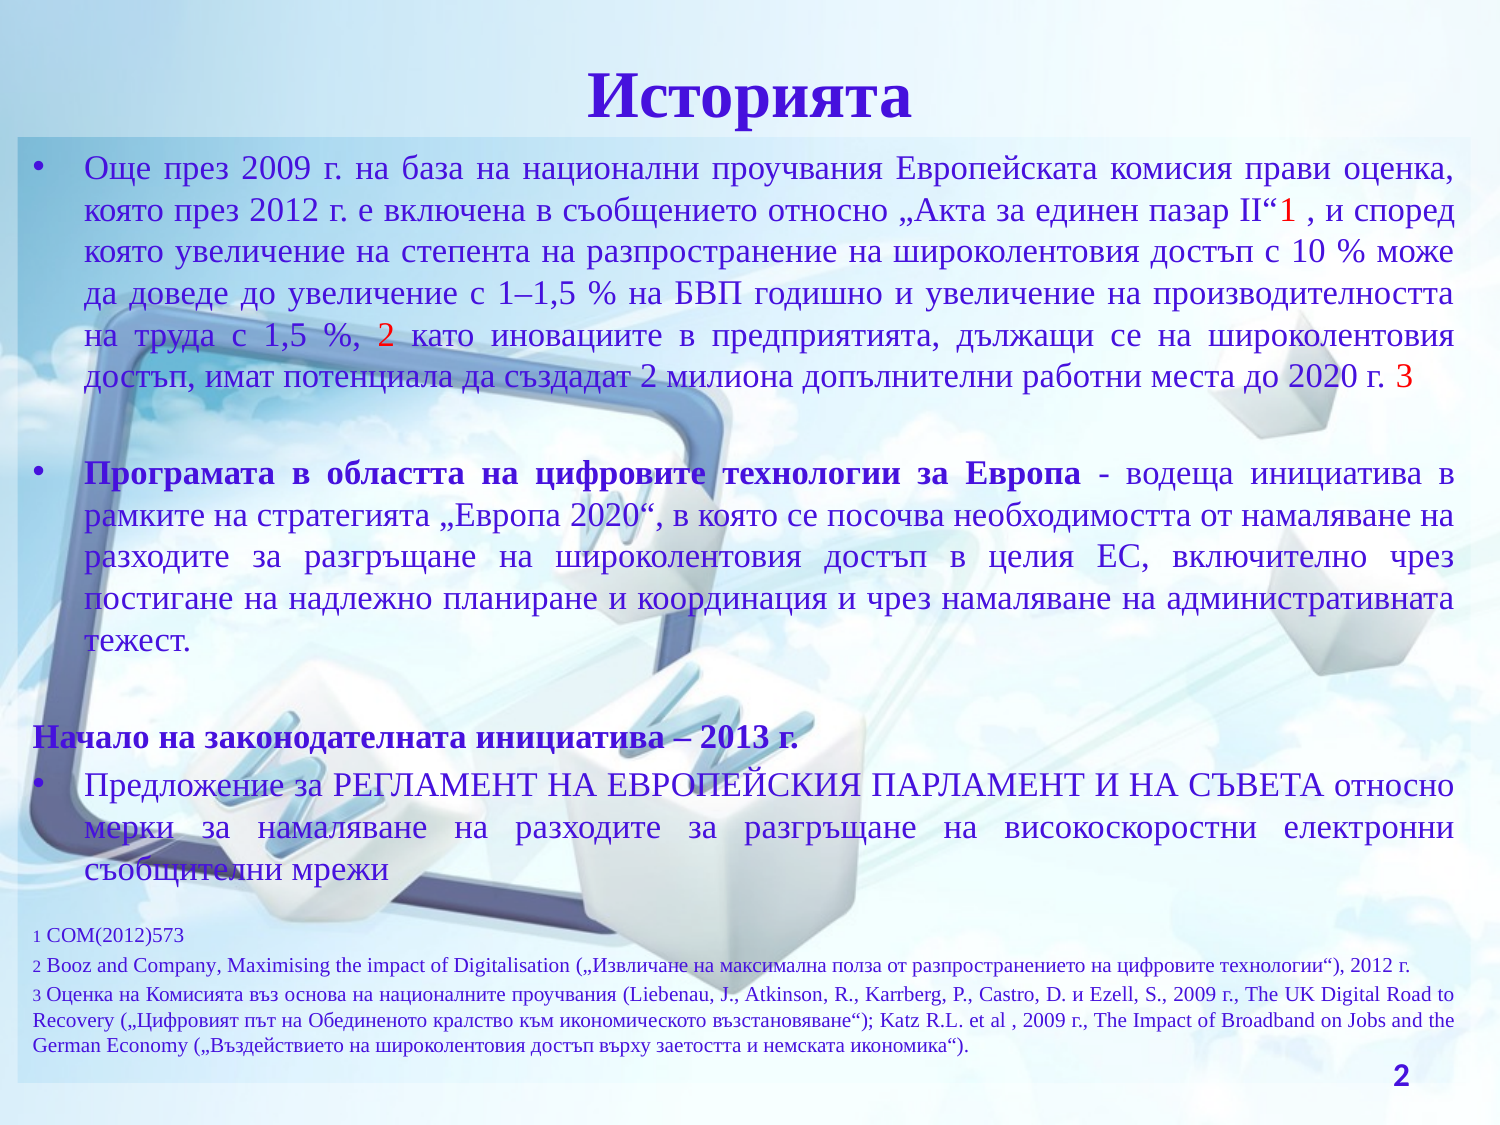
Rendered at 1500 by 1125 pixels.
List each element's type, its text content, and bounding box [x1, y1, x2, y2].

list Още през 2009 г. на база на национални проучвания Европейската комисия прави оценка, която през 2012 г. е включена в съобщението относно „Акта за единен пазар II“1 , и според която увеличение на степента на разпространение на широколентовия достъп с 10 % може да доведе до увеличение с 1–1,5 % на БВП годишно и увеличение на производителността на труда с 1,5 %, 2 като иновациите в предприятията, дължащи се на широколентовия достъп, имат потенциала да създадат 2 милиона допълнителни работни места до 2020 г. 3 Програмата в областта на цифровите технологии за Европа - водеща инициатива в рамките на стратегията „Европа 2020“, в която се посочва необходимостта от намаляване на разходите за разгръщане на широколентовия достъп в целия ЕС, включително чрез постигане на надлежно планиране и координация и чрез намаляване на административната тежест. Начало на законодателната инициатива – 2013 г. Предложение за РЕГЛАМЕНТ НА ЕВРОПЕЙСКИЯ ПАРЛАМЕНТ И НА СЪВЕТА относно мерки за намаляване на разходите за разгръщане на високоскоростни електронни съобщителни мрежи 1 COM(2012)573 2 Booz and Company, Maximising the impact of Digitalisation („Извличане на максимална полза от разпространението на цифровите технологии“), 2012 г. 3 Оценка на Комисията въз основа на националните проучвания (Liebenau, J., Atkinson, R., Karrberg, P., Castro, D. и Ezell, S., 2009 г., The UK Digital Road to Recovery („Цифровият път на Обединеното кралство към икономическото възстановяване“); Katz R.L. et al , 2009 г., The Impact of Broadband on Jobs and the German Economy („Въздействието на широколентовия достъп върху заетостта и немската икономика“). [17, 137, 1471, 1083]
slide_number 2 [1074, 1042, 1425, 1103]
title Историята [75, 45, 1425, 137]
